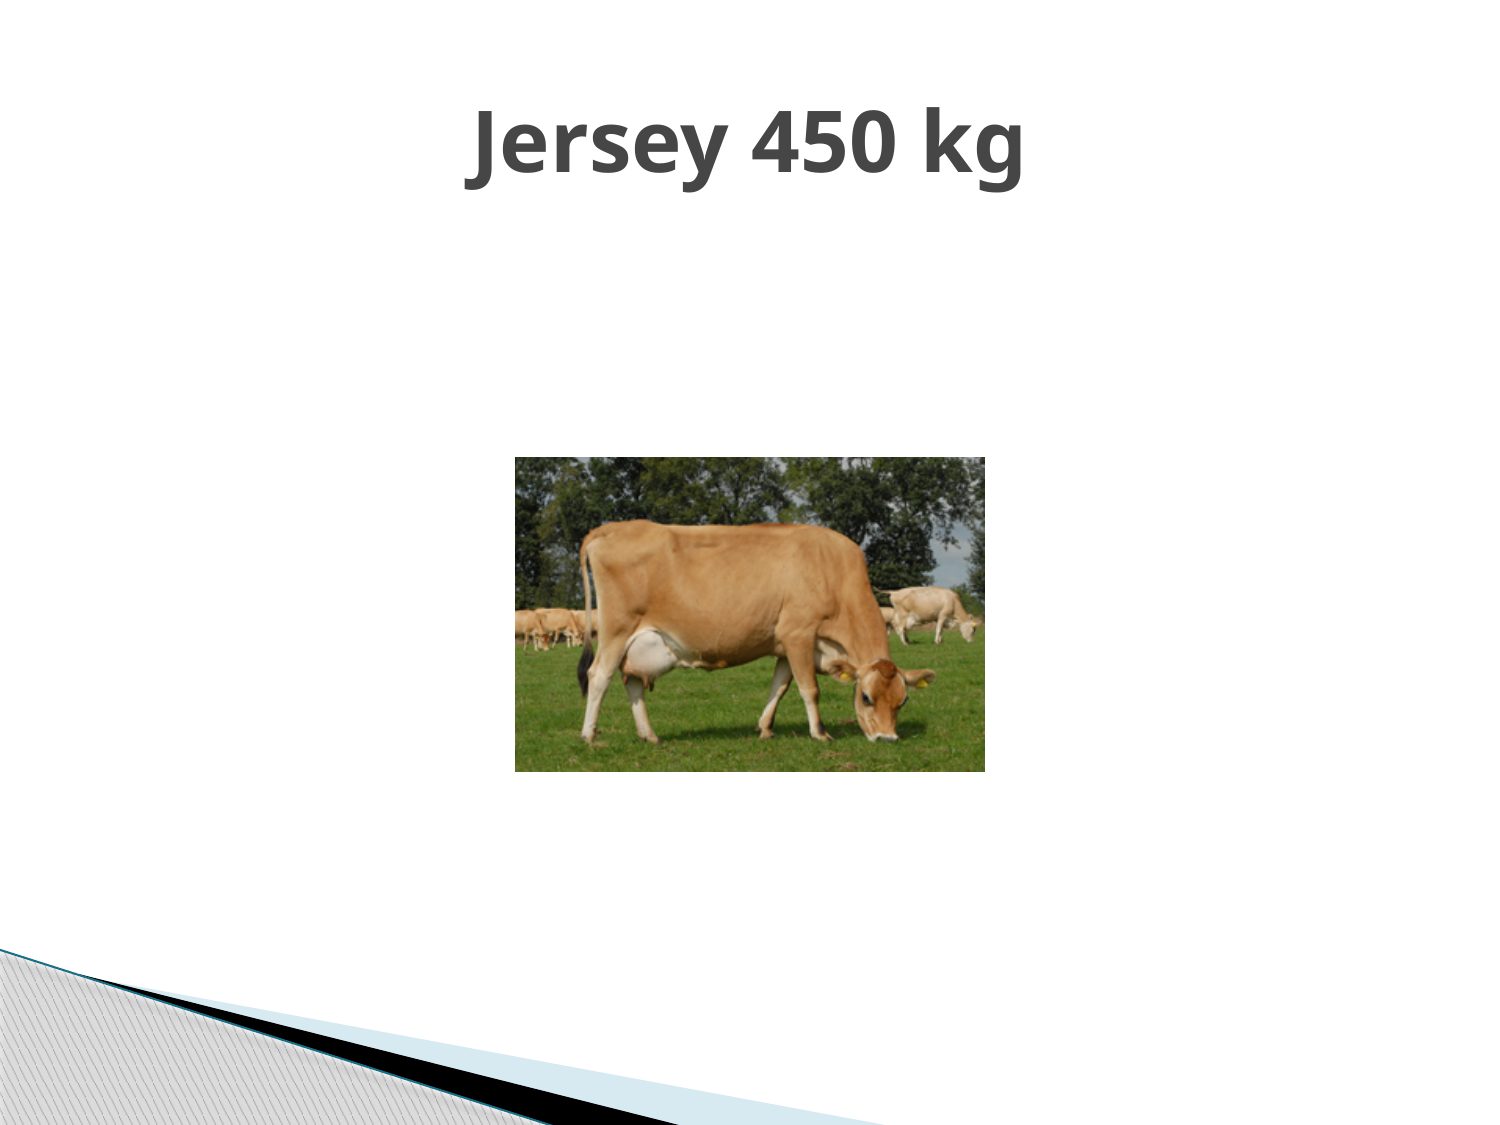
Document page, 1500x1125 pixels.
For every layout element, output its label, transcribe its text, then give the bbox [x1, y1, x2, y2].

title Jersey 450 kg [75, 45, 1425, 233]
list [515, 456, 985, 772]
